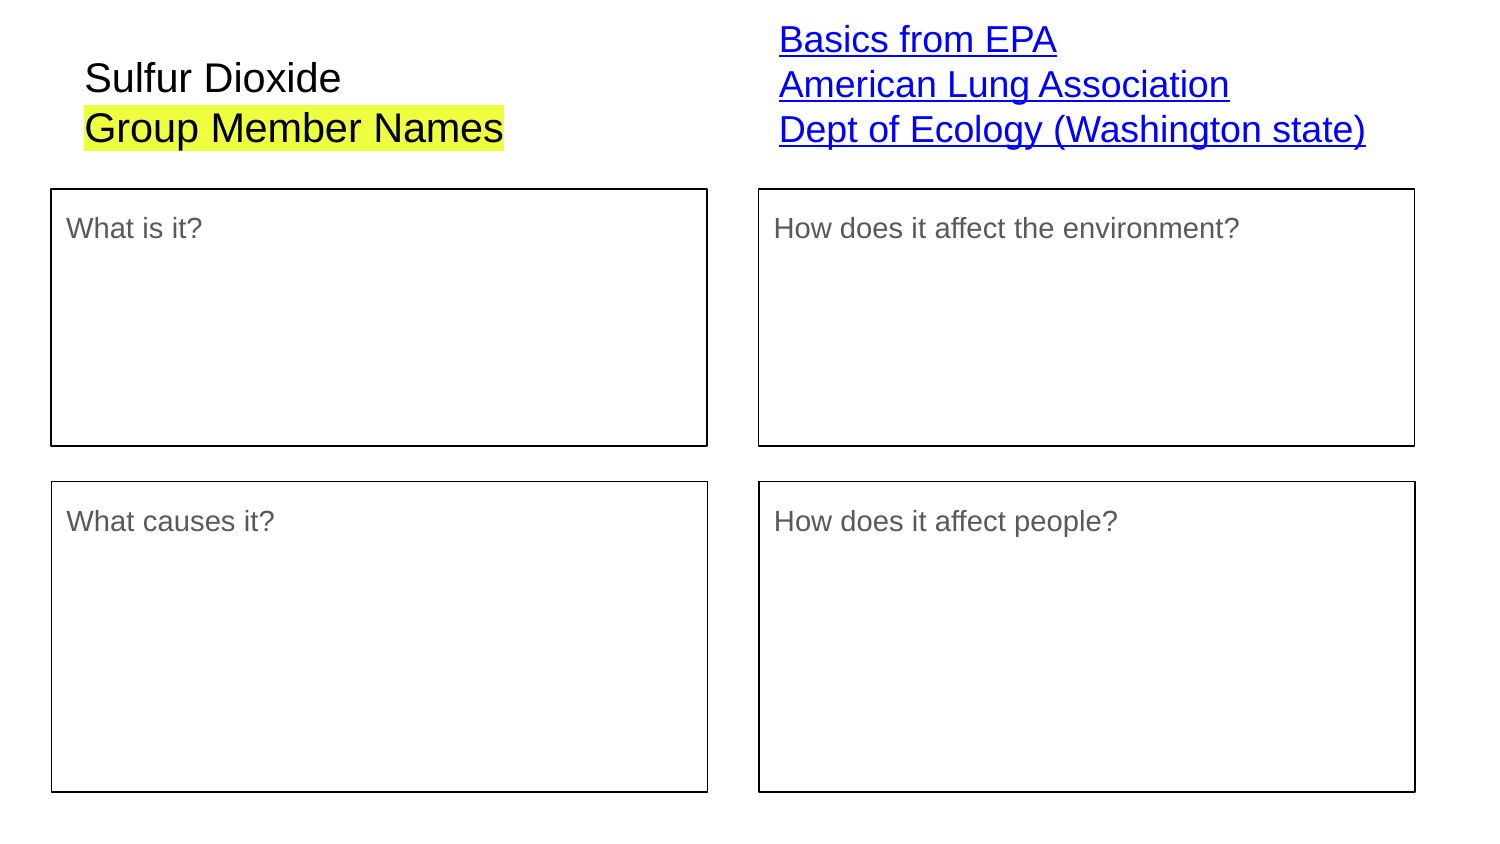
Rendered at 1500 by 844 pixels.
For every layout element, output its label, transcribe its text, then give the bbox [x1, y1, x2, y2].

title Sulfur Dioxide Group Member Names [69, 36, 697, 167]
list What is it? [51, 189, 708, 446]
text_box Basics from EPA American Lung Association Dept of Ecology (Washington state) [763, 0, 1500, 165]
list How does it affect people? [758, 481, 1415, 792]
list How does it affect the environment? [758, 189, 1415, 446]
list What causes it? [51, 481, 708, 792]
